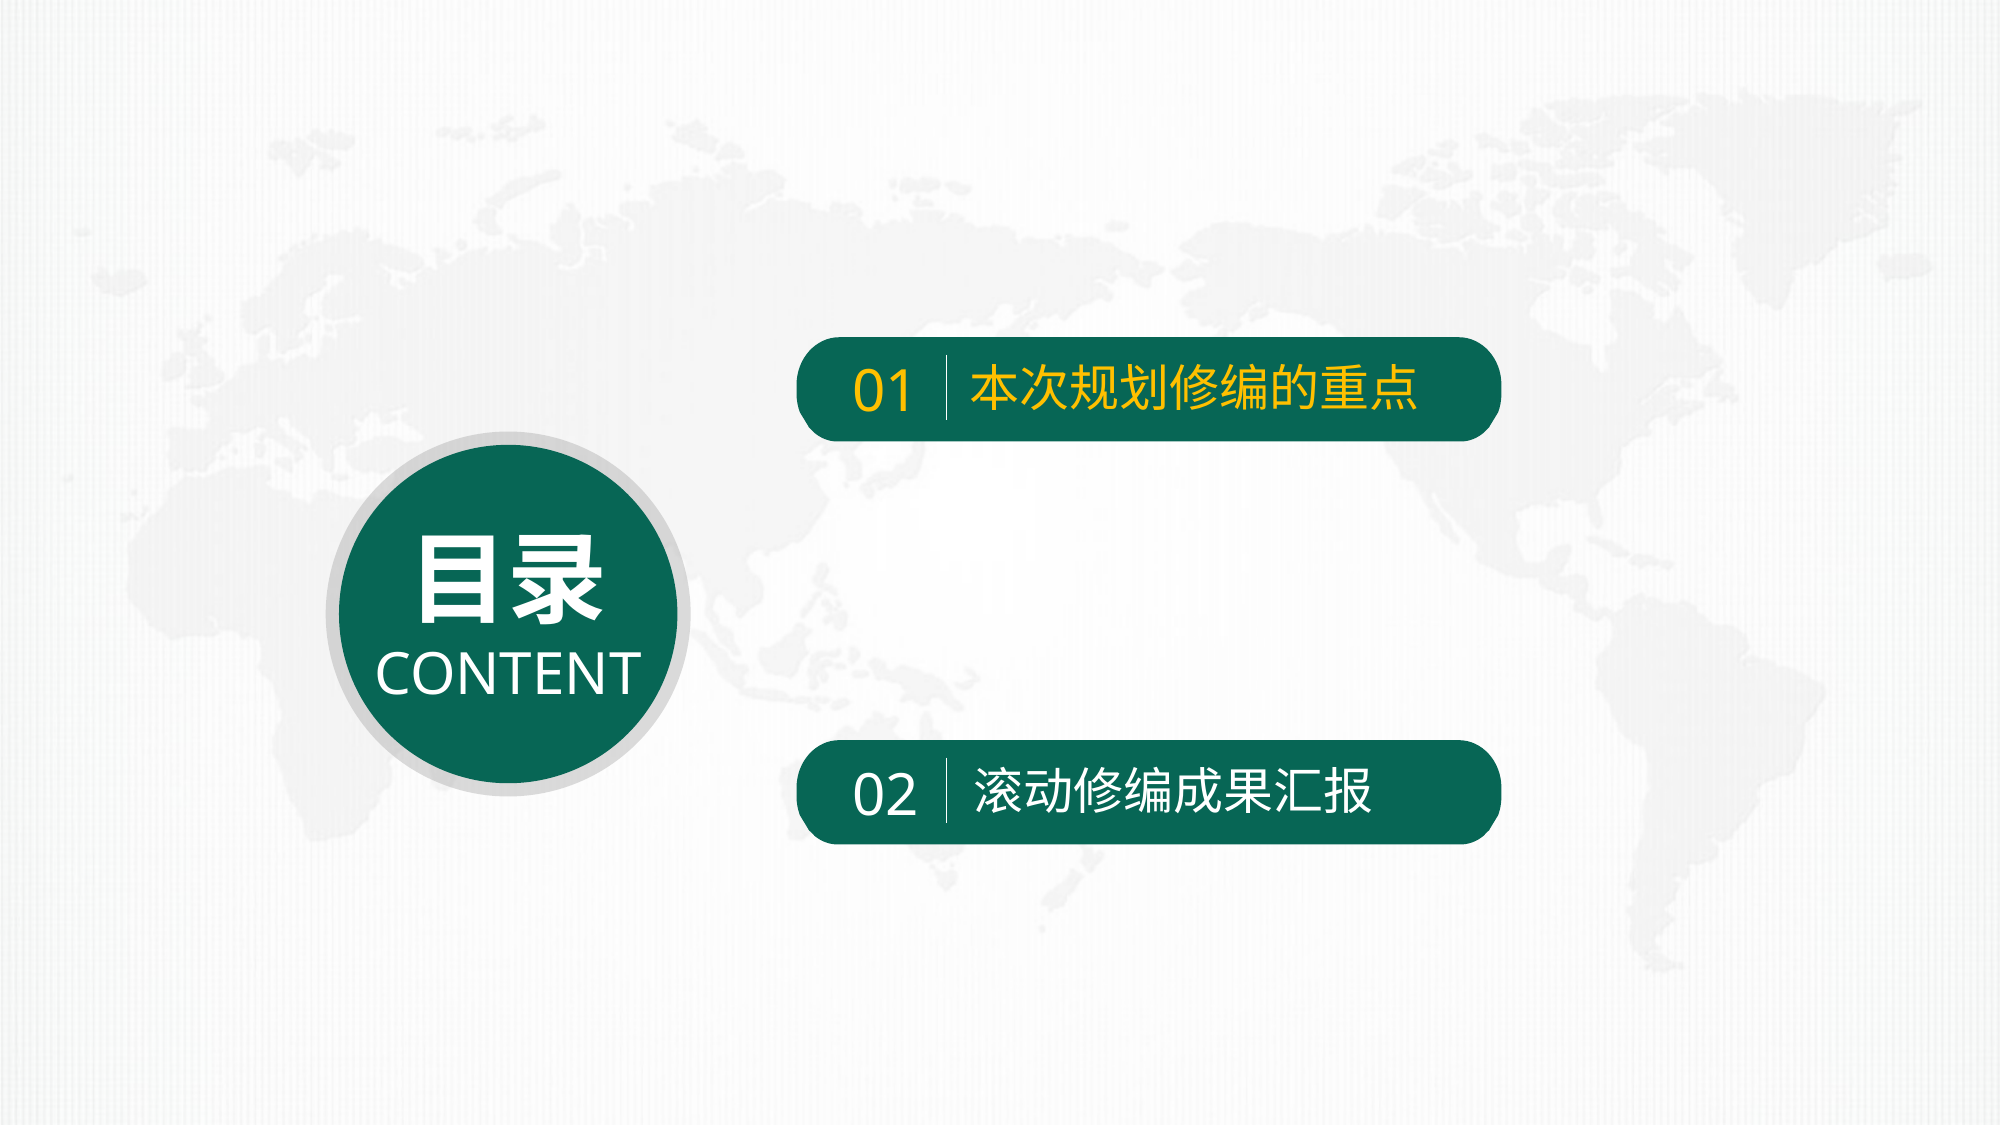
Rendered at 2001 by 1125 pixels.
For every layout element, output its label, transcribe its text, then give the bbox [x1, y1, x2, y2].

table_cell 5 [0, 0, 2000, 1125]
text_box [796, 740, 2000, 851]
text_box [325, 431, 691, 797]
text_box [796, 337, 2000, 448]
